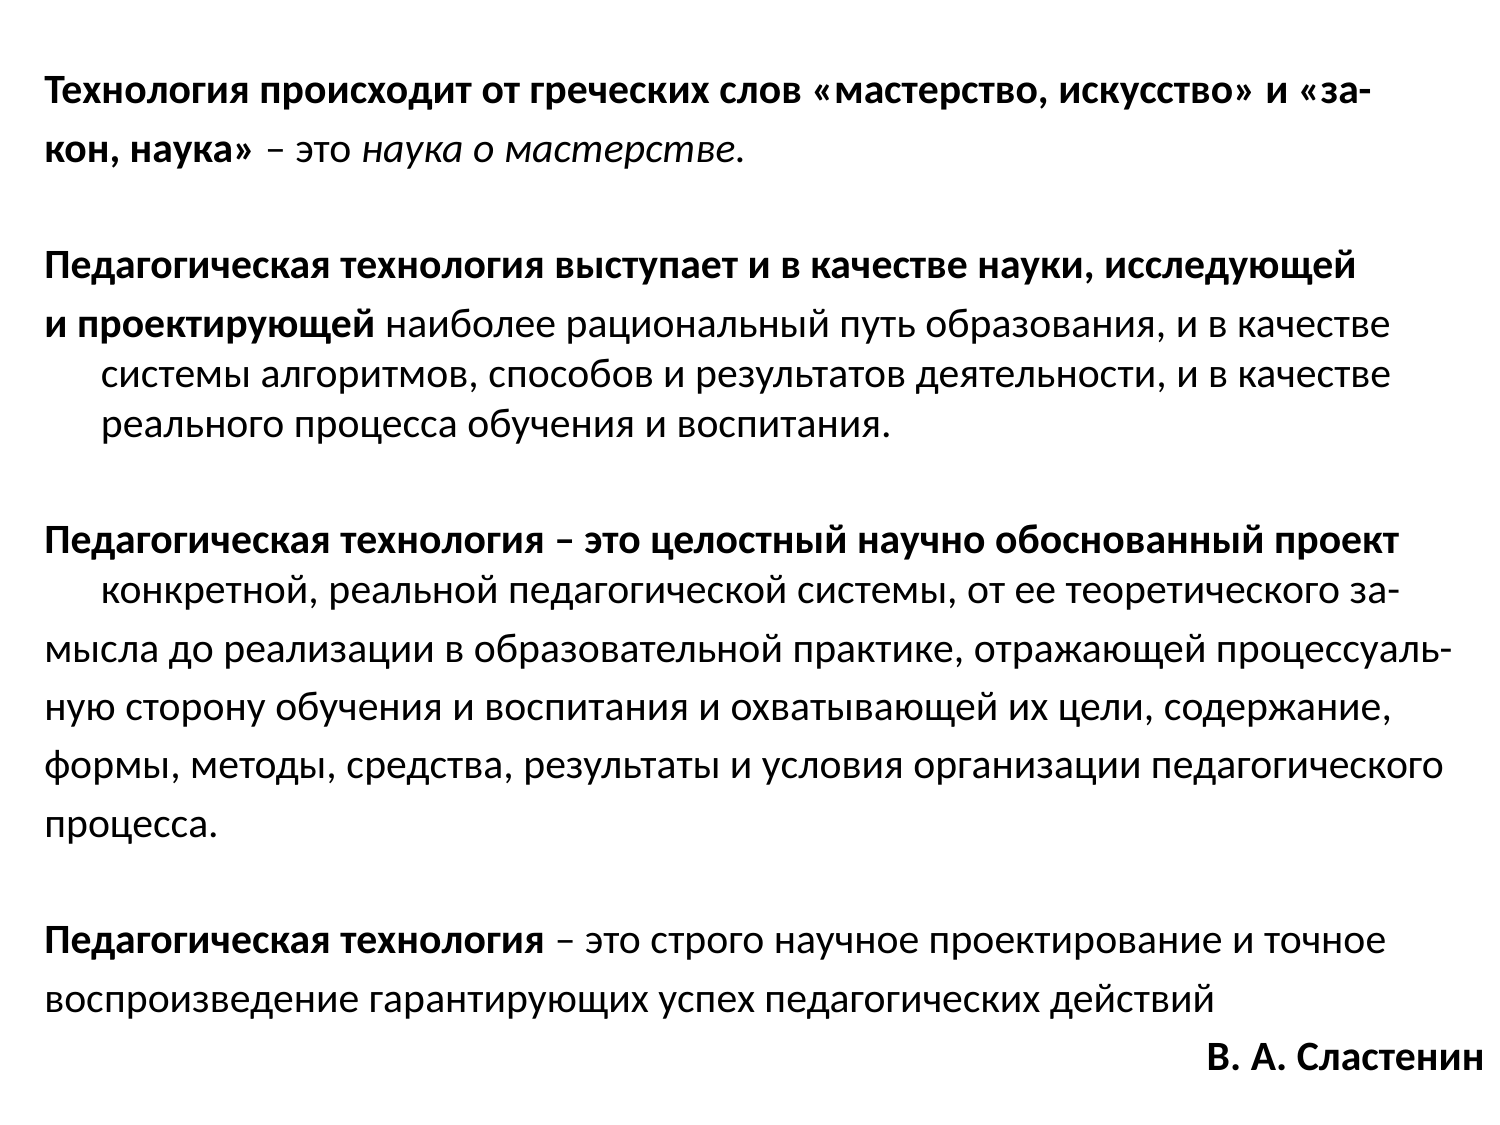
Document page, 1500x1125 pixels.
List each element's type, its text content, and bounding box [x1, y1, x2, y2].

list Технология происходит от греческих слов «мастерство, искусство» и «за- кон, наука» – это наука о мастерстве. Педагогическая технология выступает и в качестве науки, исследующей и проектирующей наиболее рациональный путь образования, и в качестве системы алгоритмов, способов и результатов деятельности, и в качестве реального процесса обучения и воспитания. Педагогическая технология – это целостный научно обоснованный проект конкретной, реальной педагогической системы, от ее теоретического за- мысла до реализации в образовательной практике, отражающей процессуаль- ную сторону обучения и воспитания и охватывающей их цели, содержание, формы, методы, средства, результаты и условия организации педагогического процесса. Педагогическая технология – это строго научное проектирование и точное воспроизведение гарантирующих успех педагогических действий В. А. Сластенин [29, 54, 1500, 1125]
